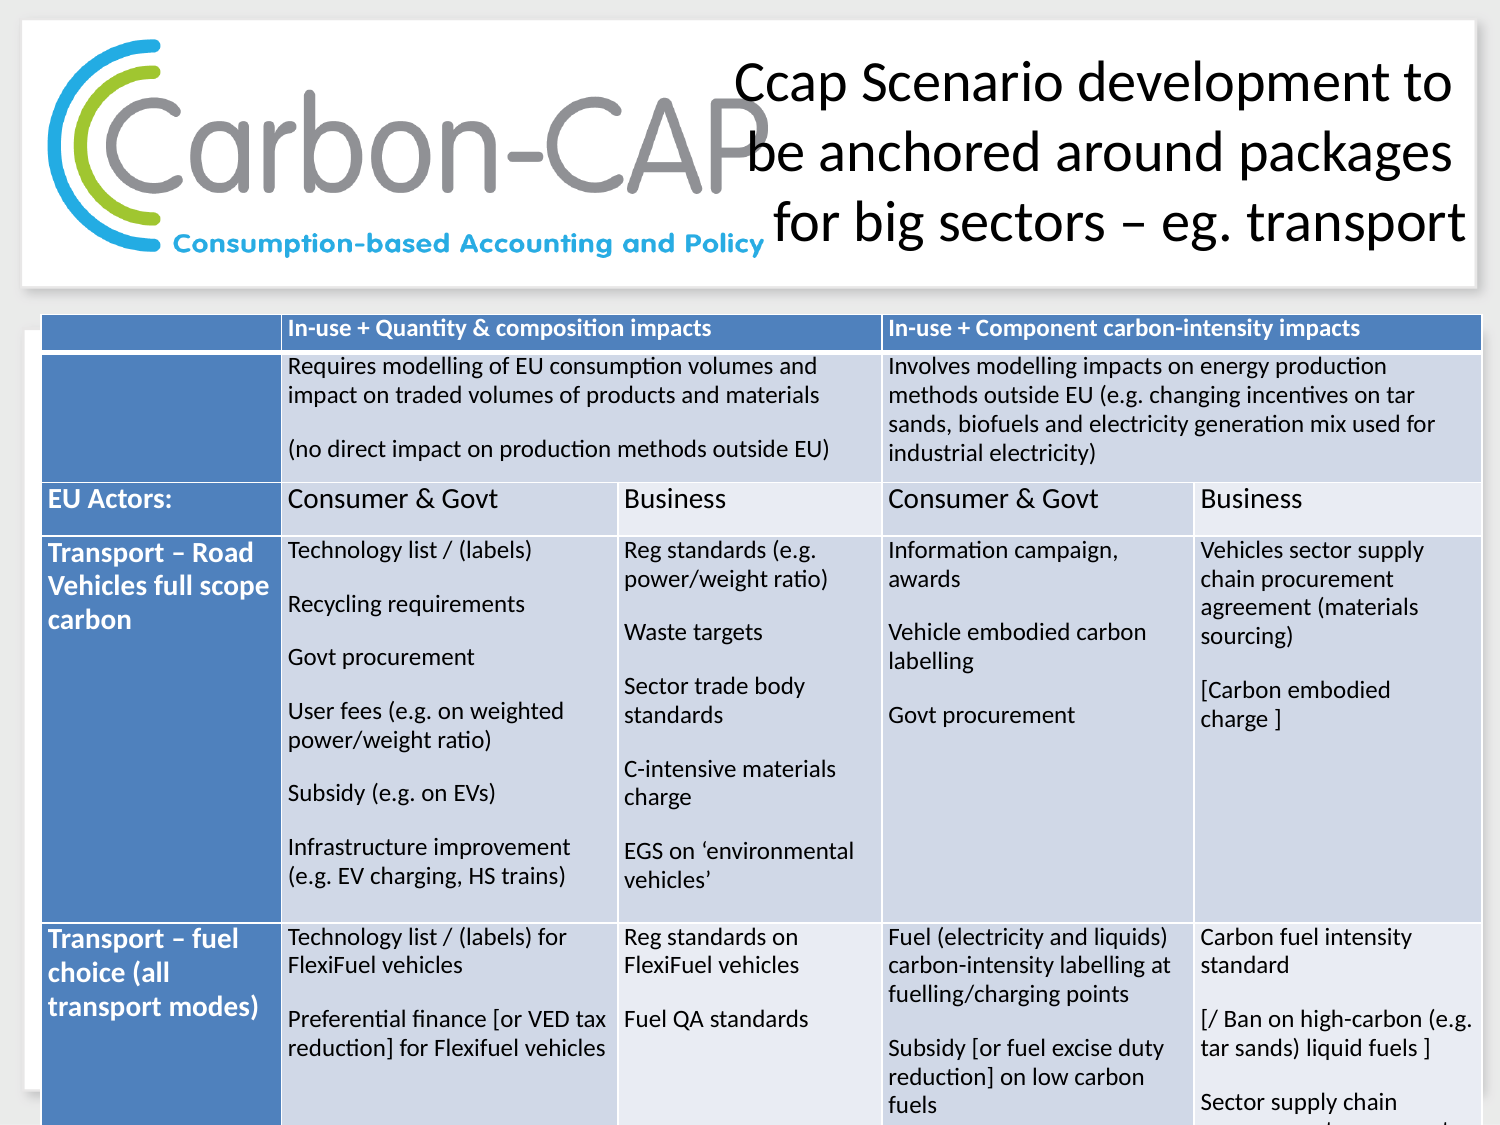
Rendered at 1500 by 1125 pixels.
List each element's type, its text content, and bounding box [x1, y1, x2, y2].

table_cell EU Actors: [42, 483, 281, 535]
table_cell Technology list / (labels) Recycling requirements Govt procurement User fees (e.g. on weighted power/weight ratio) Subsidy (e.g. on EVs) Infrastructure improvement (e.g. EV charging, HS trains) [282, 537, 617, 922]
table_cell Transport – fuel choice (all transport modes) [42, 924, 281, 1125]
table_cell Information campaign, awards Vehicle embodied carbon labelling Govt procurement [883, 537, 1193, 922]
table_cell Involves modelling impacts on energy production methods outside EU (e.g. changing incentives on tar sands, biofuels and electricity generation mix used for industrial electricity) [883, 355, 1481, 482]
table_cell Business [1195, 483, 1481, 535]
table_cell Consumer & Govt [282, 483, 617, 535]
table_cell Requires modelling of EU consumption volumes and impact on traded volumes of products and materials (no direct impact on production methods outside EU) [282, 355, 881, 482]
table_header In-use + Component carbon-intensity impacts [883, 315, 1481, 350]
table_cell [42, 355, 281, 482]
table_cell Carbon fuel intensity standard [/ Ban on high-carbon (e.g. tar sands) liquid fuels ] Sector supply chain procurement agreement (biofuel volume & source) [Carbon embodied charge ] [1195, 924, 1481, 1125]
table_cell Transport – Road Vehicles full scope carbon [42, 537, 281, 922]
table_cell Fuel (electricity and liquids) carbon-intensity labelling at fuelling/charging points Subsidy [or fuel excise duty reduction] on low carbon fuels Information / award campaigns including ‘low carbon airlines’ [883, 924, 1193, 1125]
table_cell Reg standards on FlexiFuel vehicles Fuel QA standards [619, 924, 881, 1125]
table_cell Vehicles sector supply chain procurement agreement (materials sourcing) [Carbon embodied charge ] [1195, 537, 1481, 922]
table_cell Reg standards (e.g. power/weight ratio) Waste targets Sector trade body standards C-intensive materials charge EGS on ‘environmental vehicles’ [619, 537, 881, 922]
table_header In-use + Quantity & composition impacts [282, 315, 881, 350]
table_header [42, 315, 281, 350]
table_cell Technology list / (labels) for FlexiFuel vehicles Preferential finance [or VED tax reduction] for Flexifuel vehicles [282, 924, 617, 1125]
picture [0, 0, 1500, 1125]
title Ccap Scenario development to be anchored around packages for big sectors – eg. transport [132, 54, 1483, 243]
table_cell Business [619, 483, 881, 535]
table_cell Consumer & Govt [883, 483, 1193, 535]
